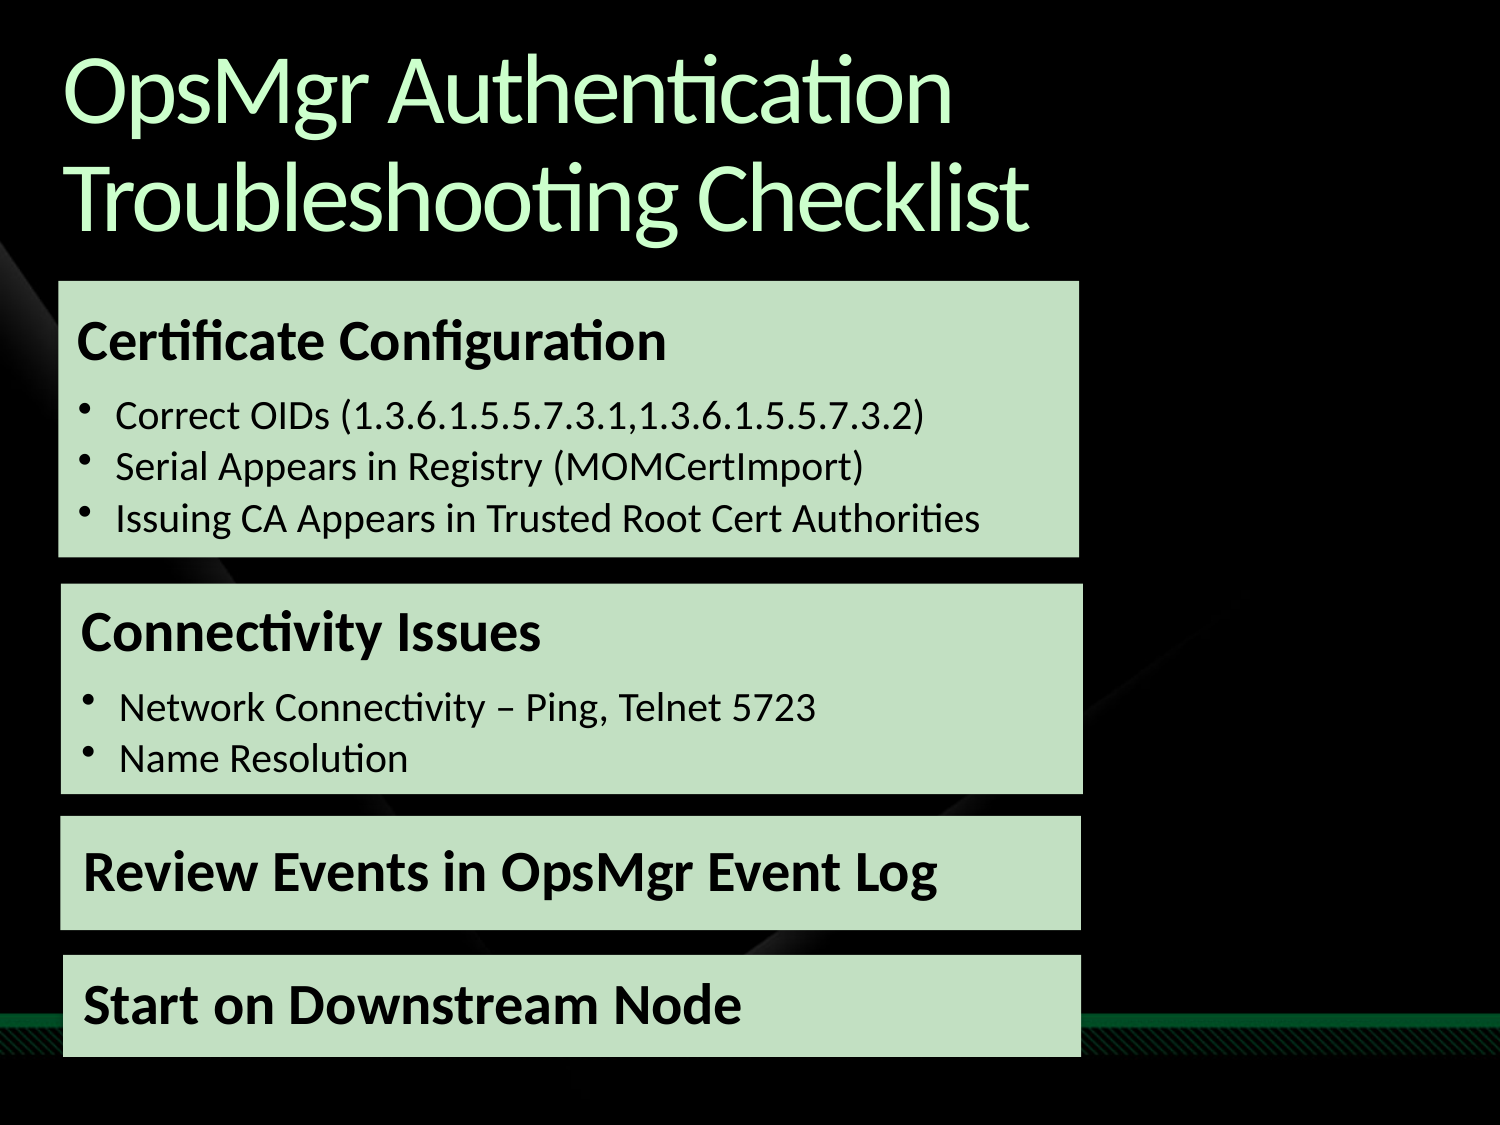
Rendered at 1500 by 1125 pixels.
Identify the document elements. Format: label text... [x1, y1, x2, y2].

picture [0, 0, 1500, 1125]
text_box Connectivity Issues Network Connectivity – Ping, Telnet 5723 Name Resolution [64, 584, 1069, 772]
title OpsMgr Authentication Troubleshooting Checklist [62, 37, 1438, 256]
text_box [60, 583, 1083, 795]
text_box Start on Downstream Node [65, 957, 898, 1054]
text_box [60, 815, 1081, 931]
text_box [63, 954, 1082, 1057]
text_box Certificate Configuration Correct OIDs (1.3.6.1.5.5.7.3.1,1.3.6.1.5.5.7.3.2) Serial Appears in Registry (MOMCertImport) Issuing CA Appears in Trusted Root Cert Authorities [60, 298, 1026, 554]
text_box Review Events in OpsMgr Event Log [66, 819, 1047, 927]
text_box [58, 280, 1080, 558]
